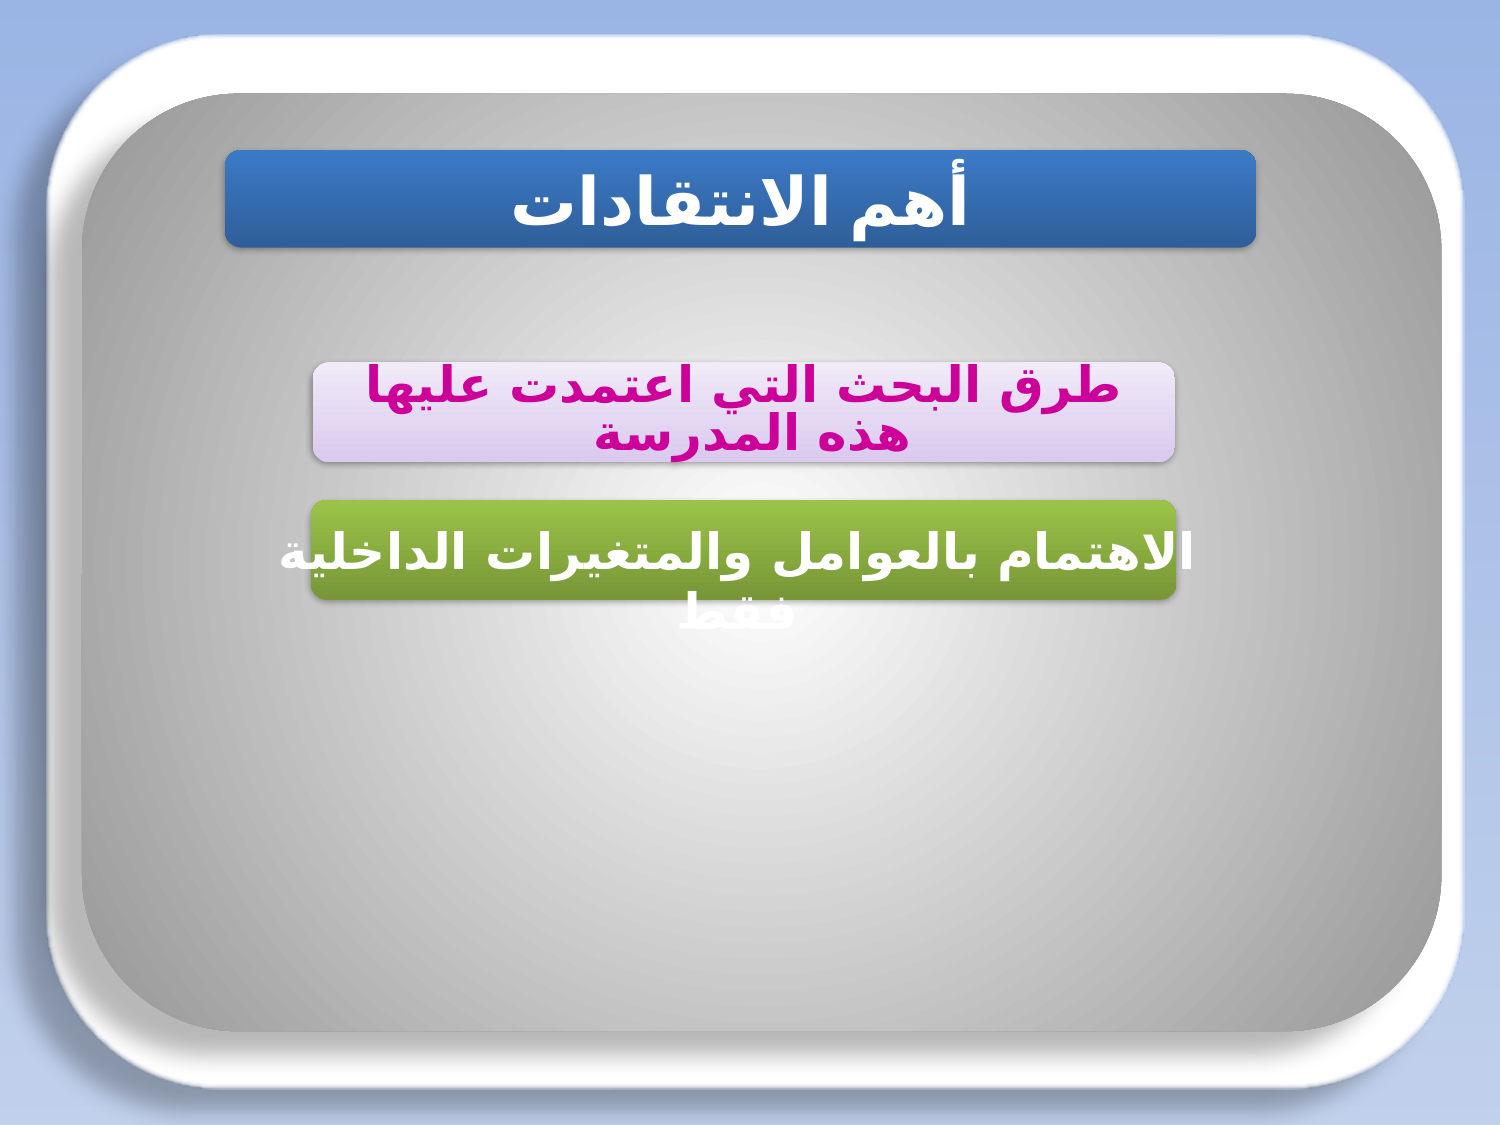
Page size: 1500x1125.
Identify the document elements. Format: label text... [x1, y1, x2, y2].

text_box طرق البحث التي اعتمدت عليها هذه المدرسة [311, 361, 1176, 464]
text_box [237, 499, 1238, 601]
text_box أهم الانتقادات [224, 149, 1257, 248]
text_box [79, 91, 1444, 1034]
text_box [49, 34, 1468, 1089]
text_box [0, 0, 1500, 1125]
